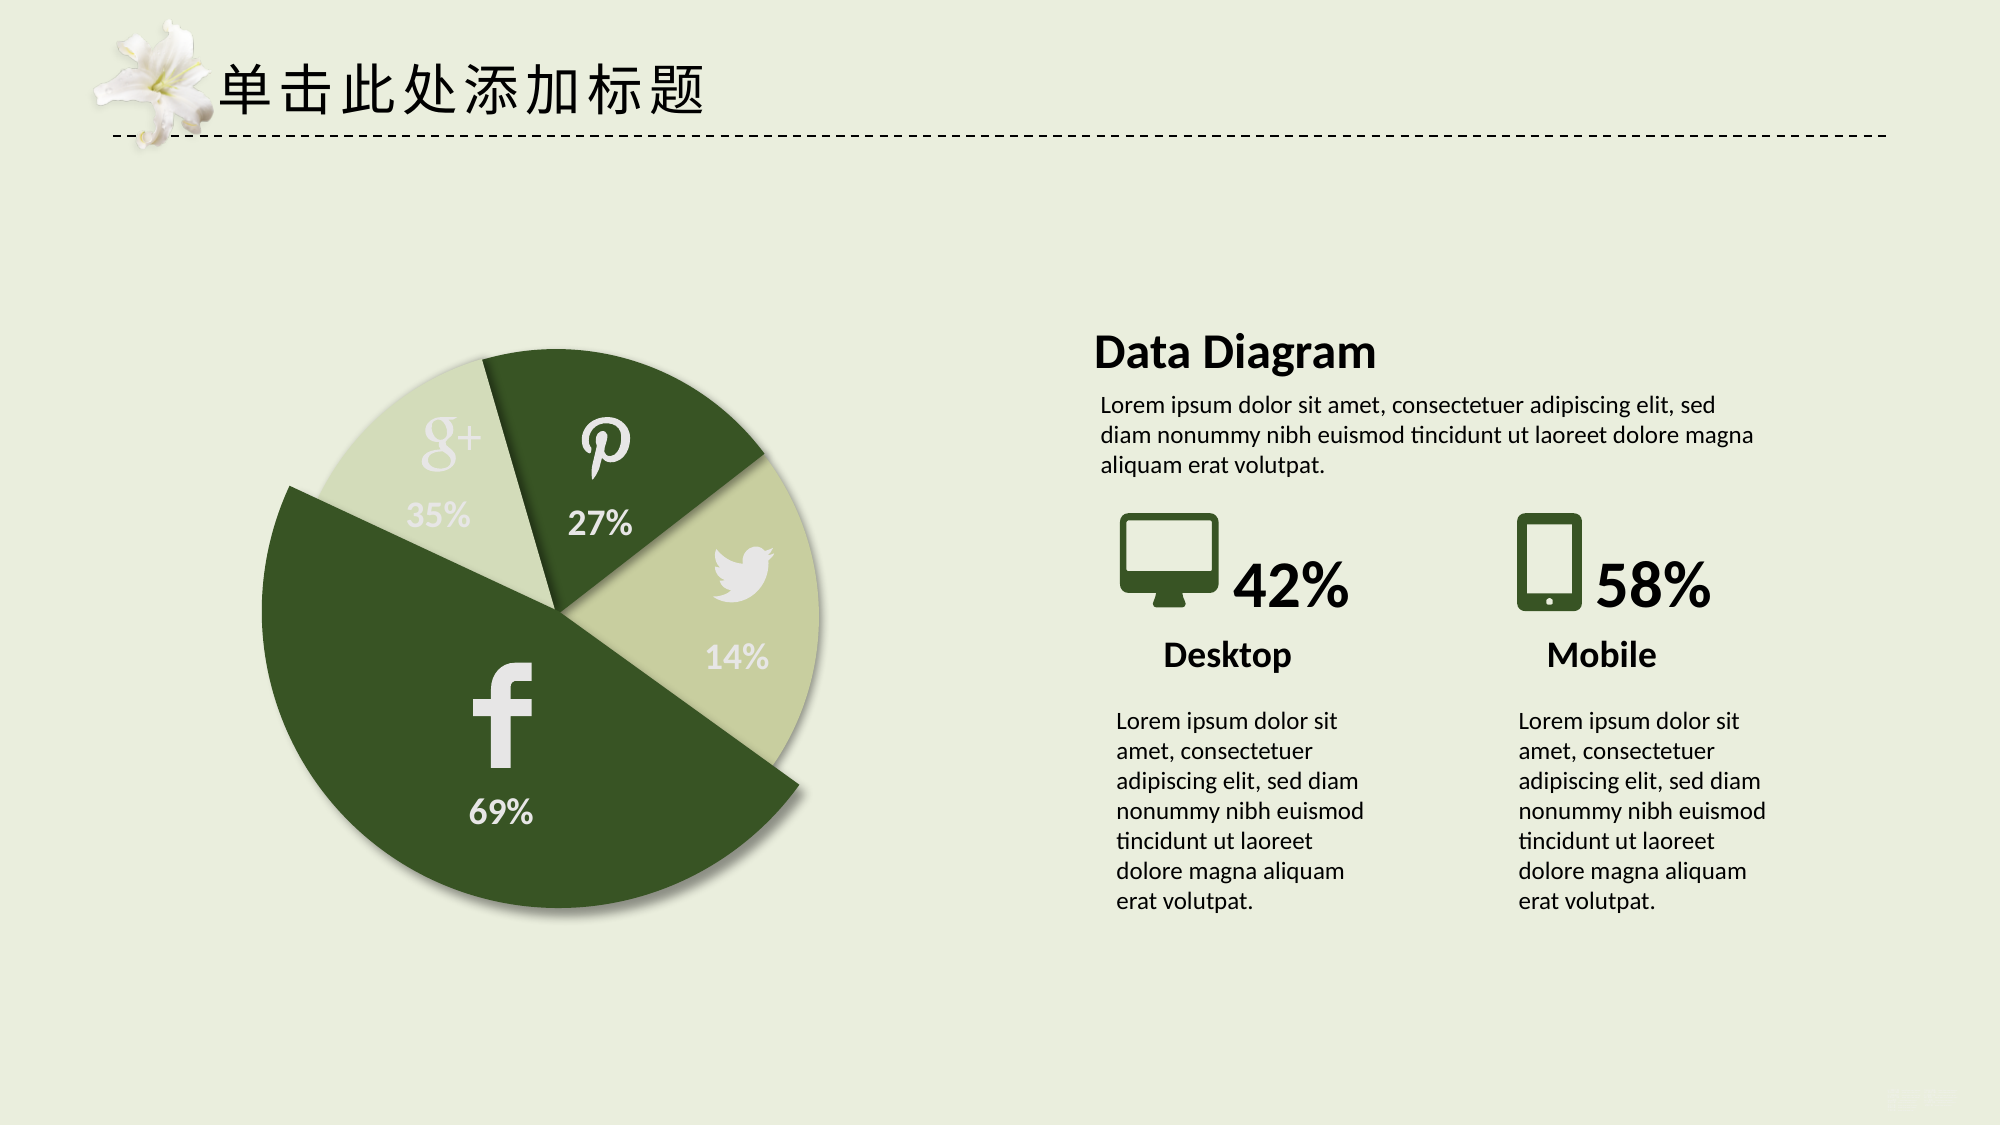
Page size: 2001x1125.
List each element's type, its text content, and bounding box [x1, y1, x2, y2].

text_box Mobile [1531, 623, 1672, 683]
text_box [1119, 513, 1219, 608]
text_box Lorem ipsum dolor sit amet, consectetuer adipiscing elit, sed diam nonummy nibh euismod tincidunt ut laoreet dolore magna aliquam erat volutpat. [1101, 697, 1386, 922]
text_box Lorem ipsum dolor sit amet, consectetuer adipiscing elit, sed diam nonummy nibh euismod tincidunt ut laoreet dolore magna aliquam erat volutpat. [1503, 697, 1794, 922]
text_box Lorem ipsum dolor sit amet, consectetuer adipiscing elit, sed diam nonummy nibh euismod tincidunt ut laoreet dolore magna aliquam erat volutpat. [1085, 381, 1772, 486]
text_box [261, 314, 856, 909]
text_box Data Diagram [1079, 311, 1392, 387]
text_box Desktop [1148, 623, 1307, 683]
text_box [1517, 513, 1582, 612]
text_box 58% [1580, 533, 1727, 628]
text_box 单击此处添加标题 [215, 47, 721, 129]
picture [85, 19, 215, 158]
text_box 42% [1219, 533, 1365, 628]
